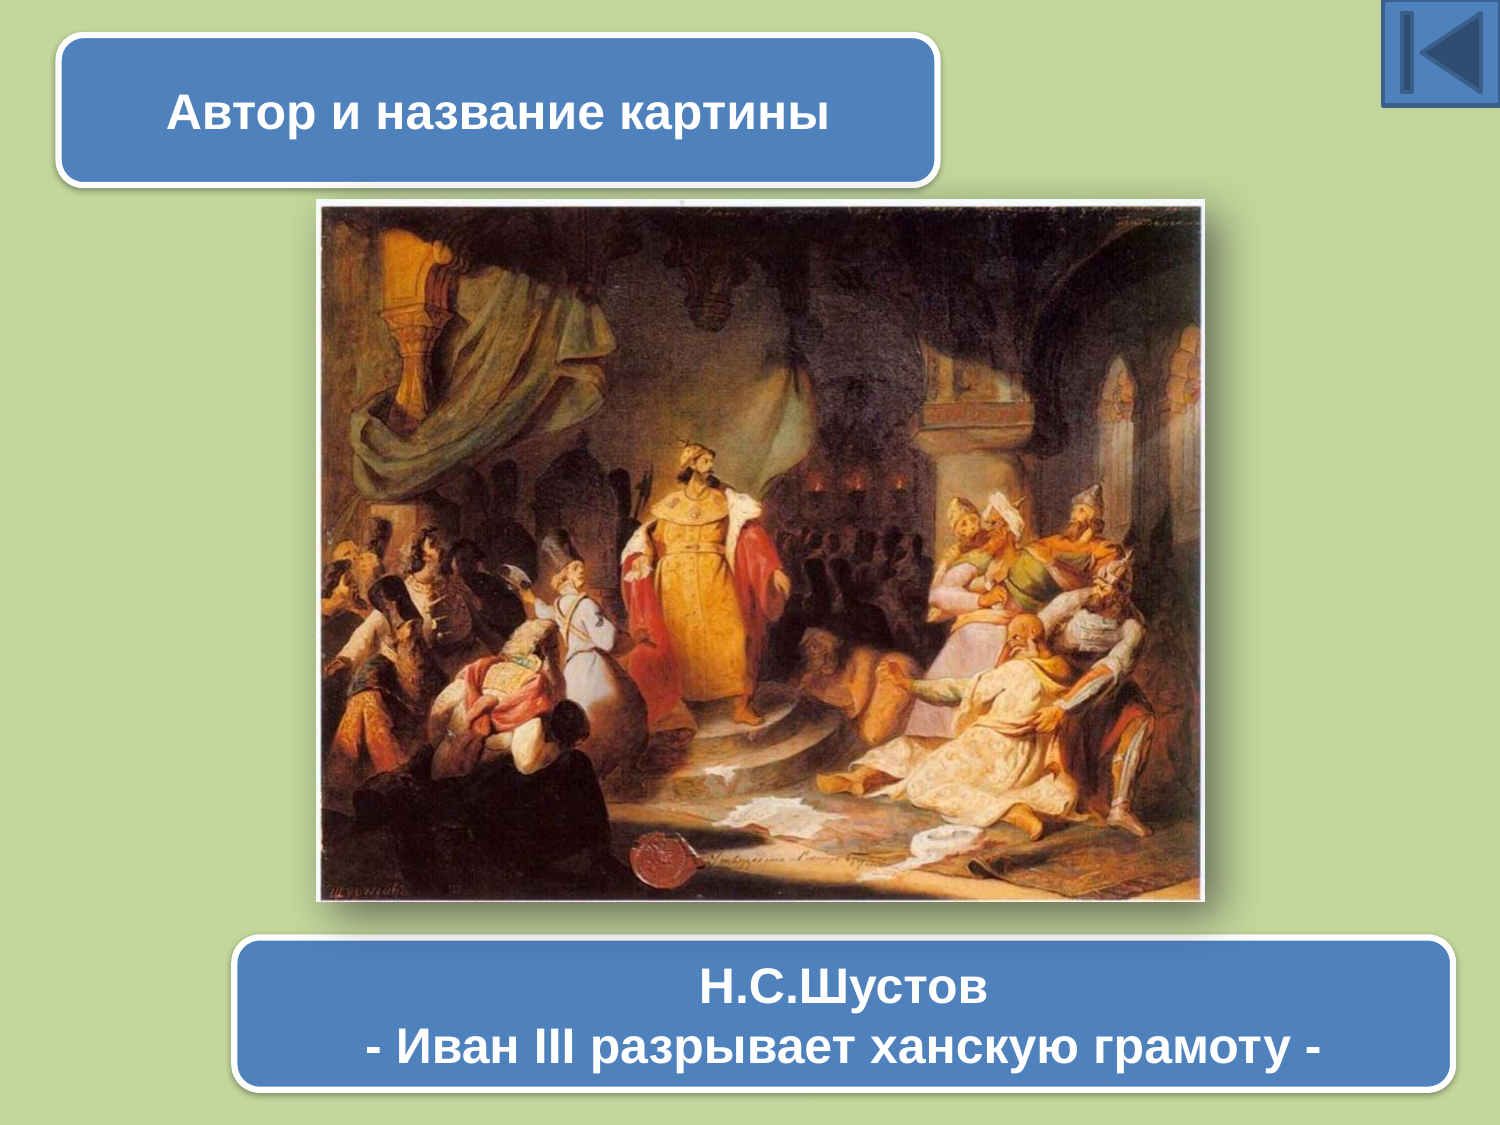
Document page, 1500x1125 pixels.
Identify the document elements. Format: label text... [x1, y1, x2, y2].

text_box Н.С.Шустов - Иван III разрывает ханскую грамоту - [231, 934, 1457, 1093]
text_box [1381, 0, 1500, 108]
picture [316, 198, 1205, 903]
text_box Автор и название картины [55, 31, 941, 189]
